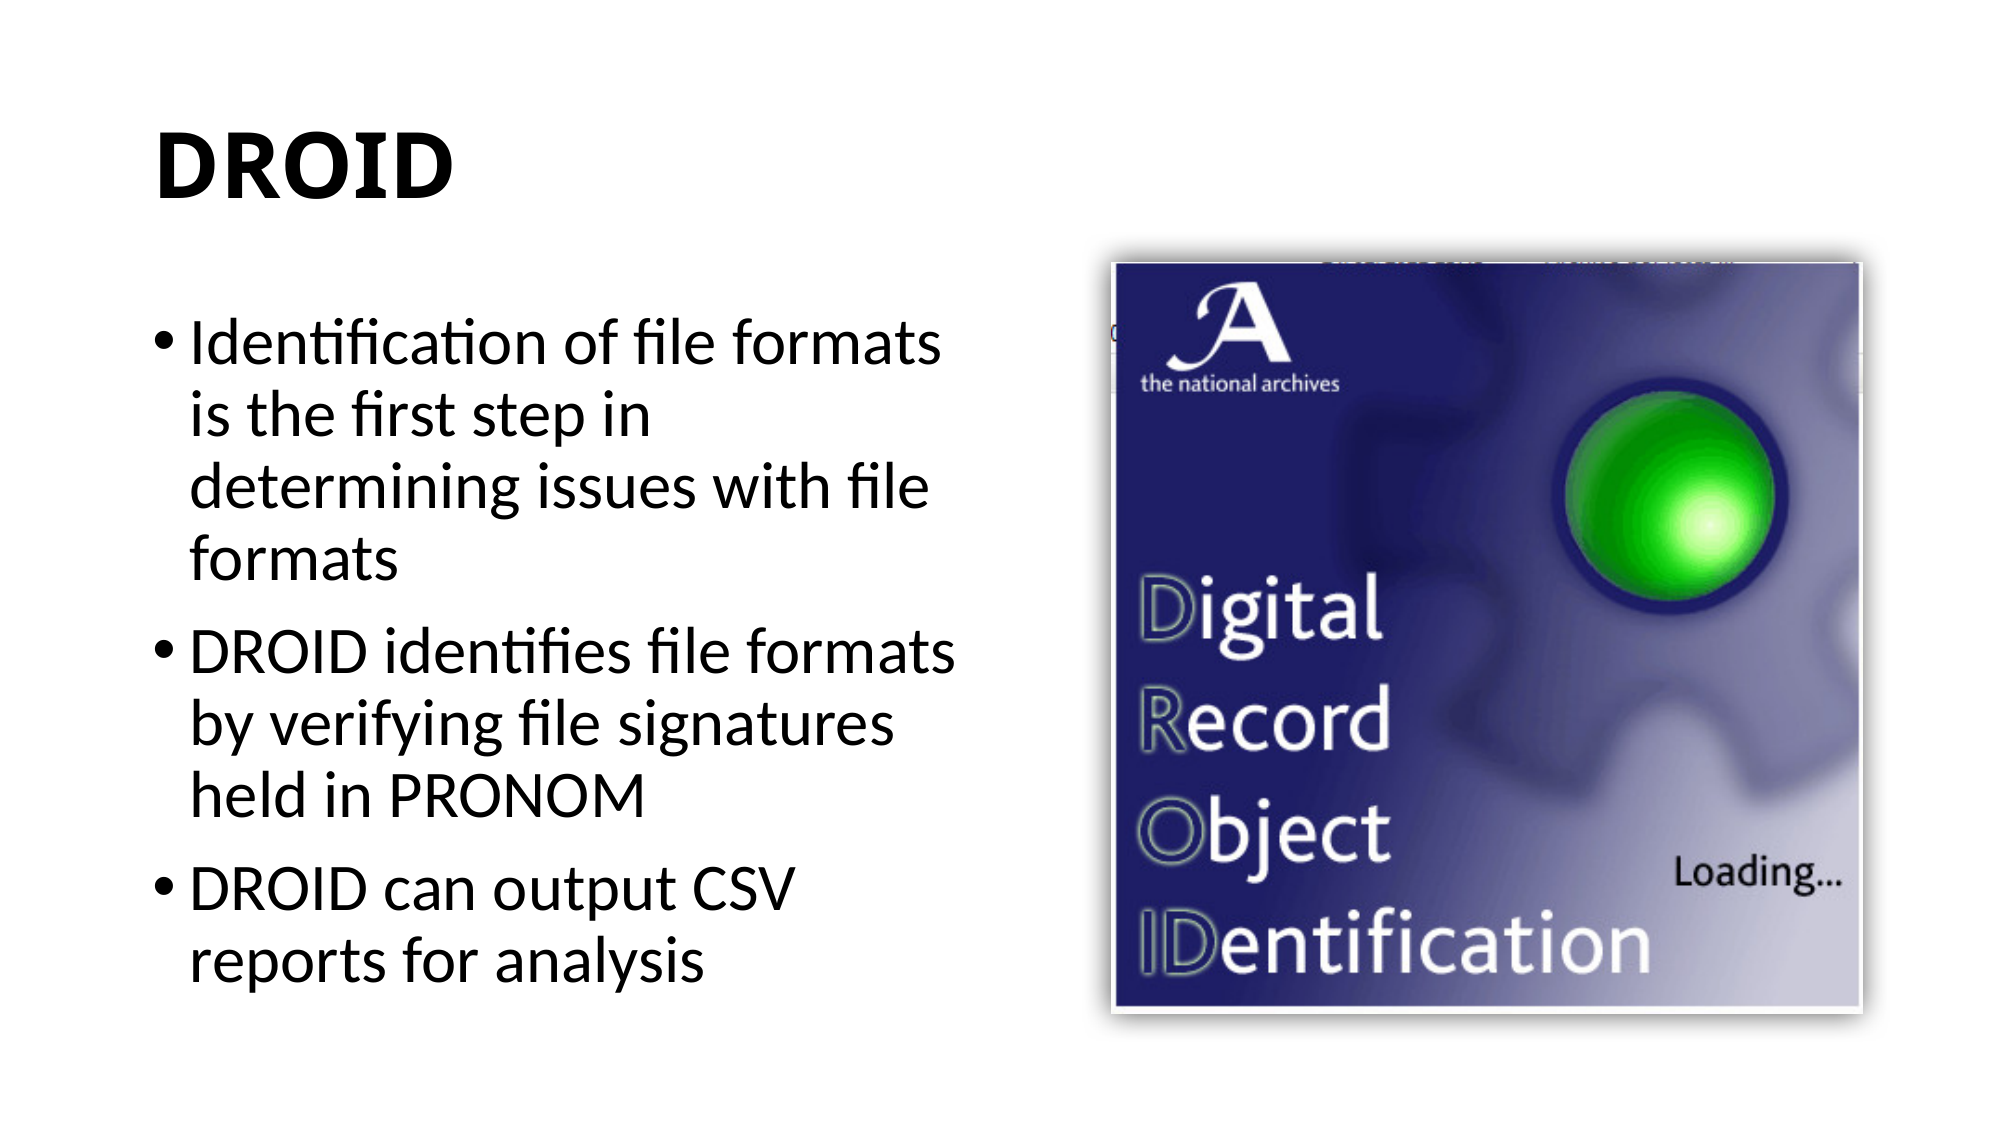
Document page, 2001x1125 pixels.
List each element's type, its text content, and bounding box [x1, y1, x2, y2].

picture [1111, 262, 1863, 1014]
list Identification of file formats is the first step in determining issues with file formats DROID identifies file formats by verifying file signatures held in PRONOM DROID can output CSV reports for analysis [137, 299, 988, 1014]
title DROID [137, 59, 1863, 278]
